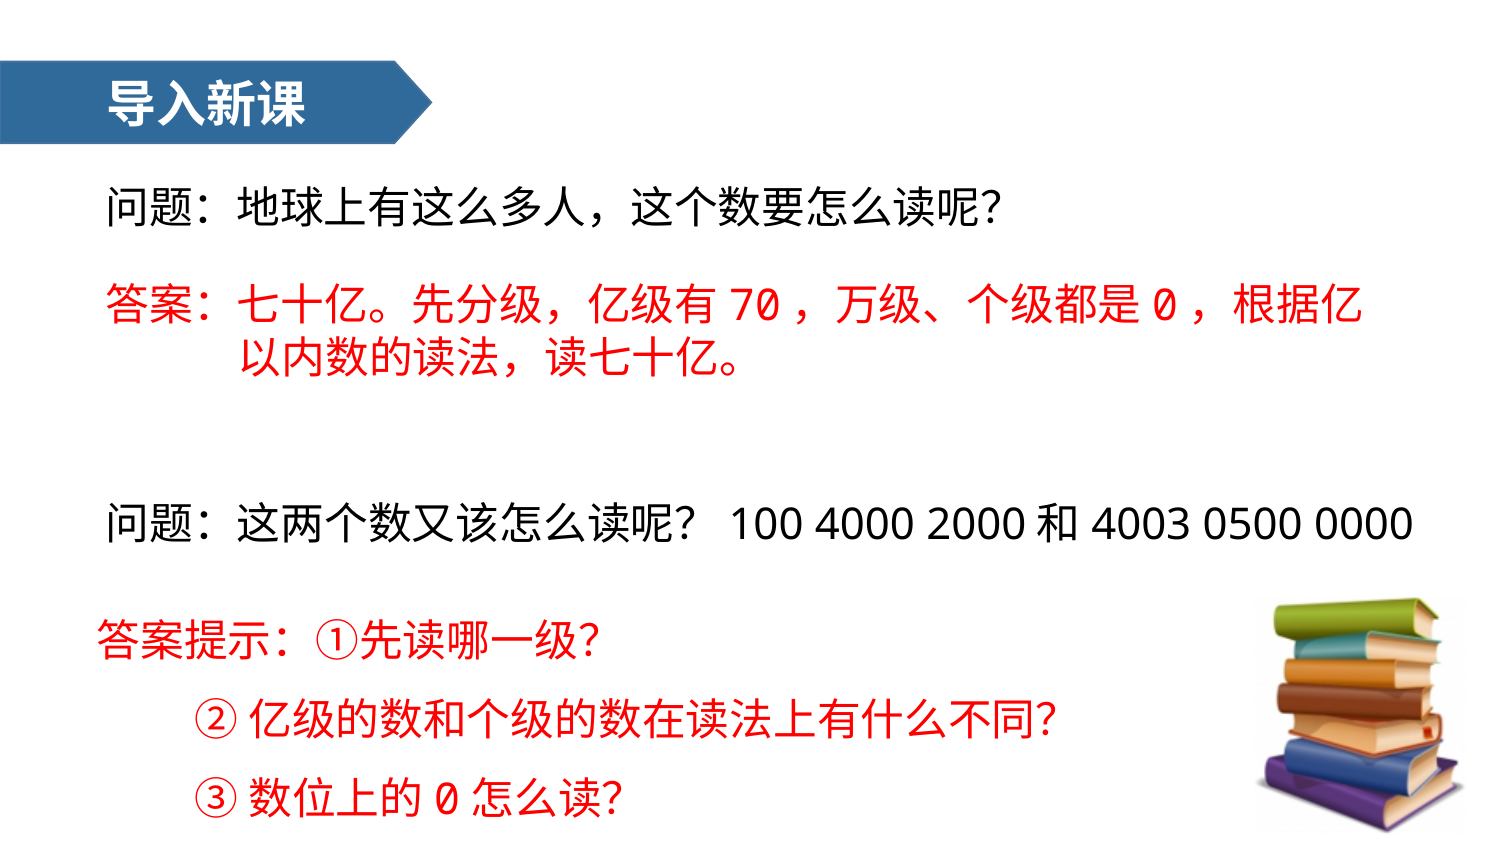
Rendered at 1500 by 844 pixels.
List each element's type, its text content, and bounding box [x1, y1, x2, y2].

text_box 答案：七十亿。先分级，亿级有70，万级、个级都是0，根据亿以内数的读法，读七十亿。 [94, 271, 1386, 388]
picture [1224, 580, 1484, 844]
text_box 问题：这两个数又该怎么读呢？100 4000 2000和4003 0500 0000 [94, 490, 1500, 555]
text_box 导入新课 [0, 61, 432, 144]
text_box 答案提示：①先读哪一级？ ②亿级的数和个级的数在读法上有什么不同？ ③数位上的0怎么读？ [85, 581, 1222, 829]
text_box 问题：地球上有这么多人，这个数要怎么读呢？ [94, 173, 1060, 238]
